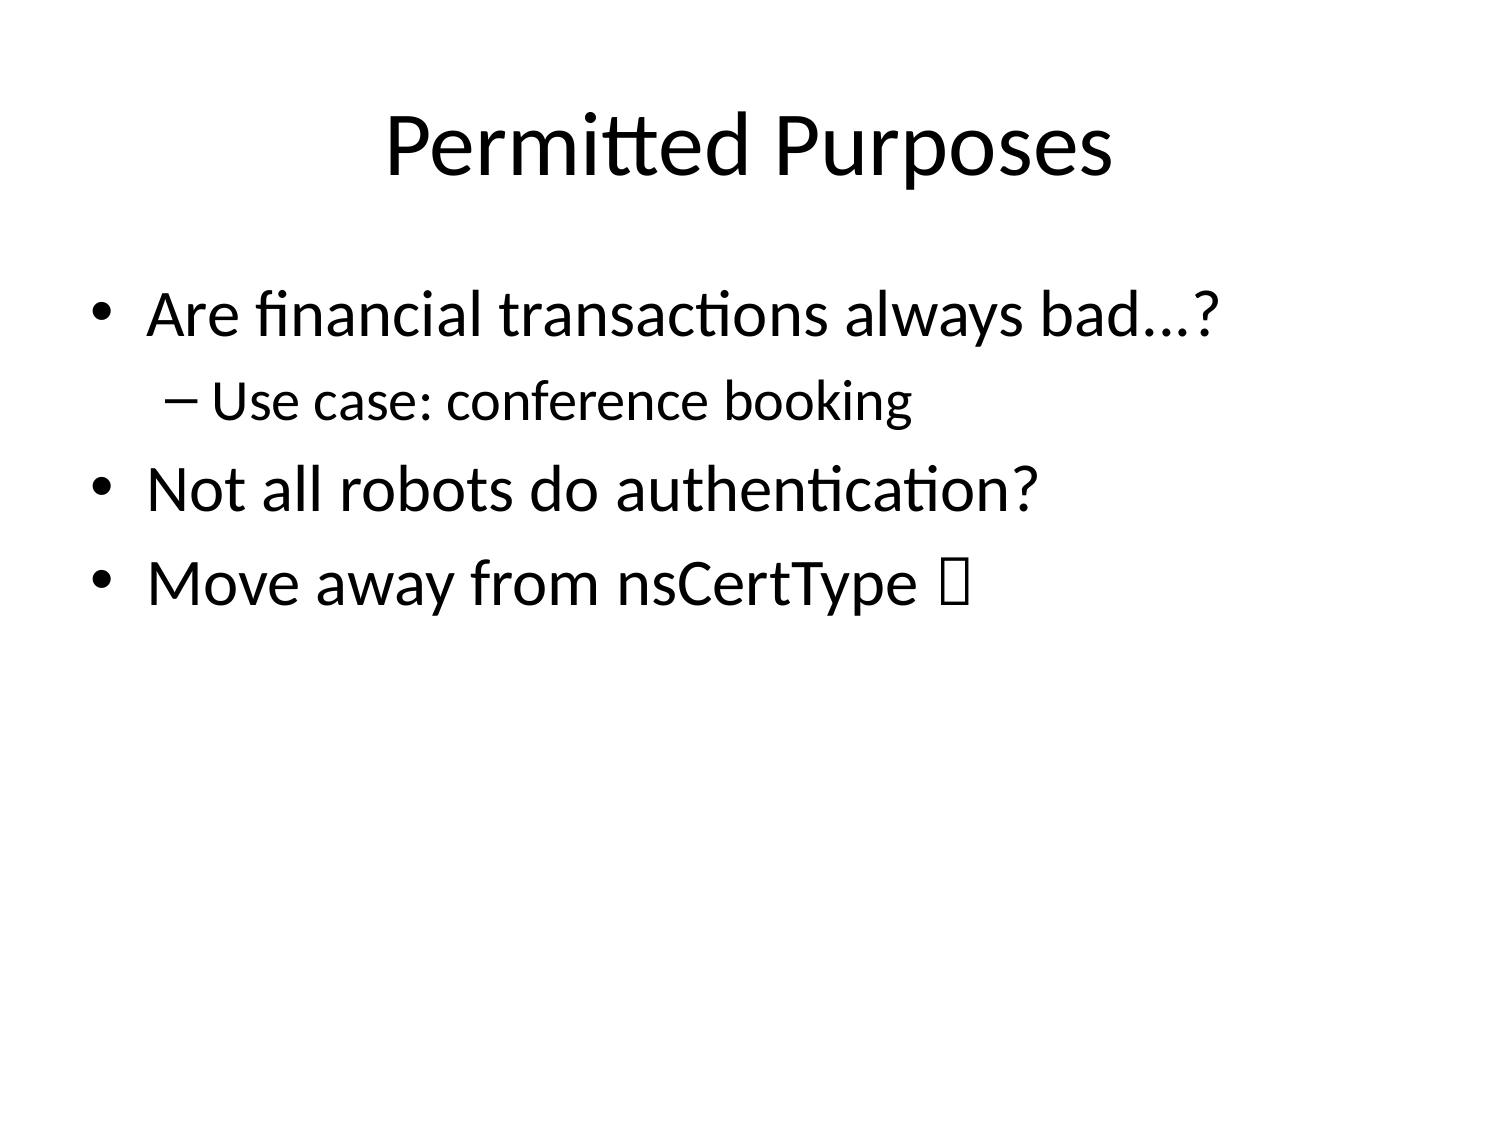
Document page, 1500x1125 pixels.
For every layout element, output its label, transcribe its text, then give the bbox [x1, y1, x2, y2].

list Are financial transactions always bad...? Use case: conference booking Not all robots do authentication? Move away from nsCertType  [75, 262, 1425, 1005]
title Permitted Purposes [75, 45, 1425, 233]
